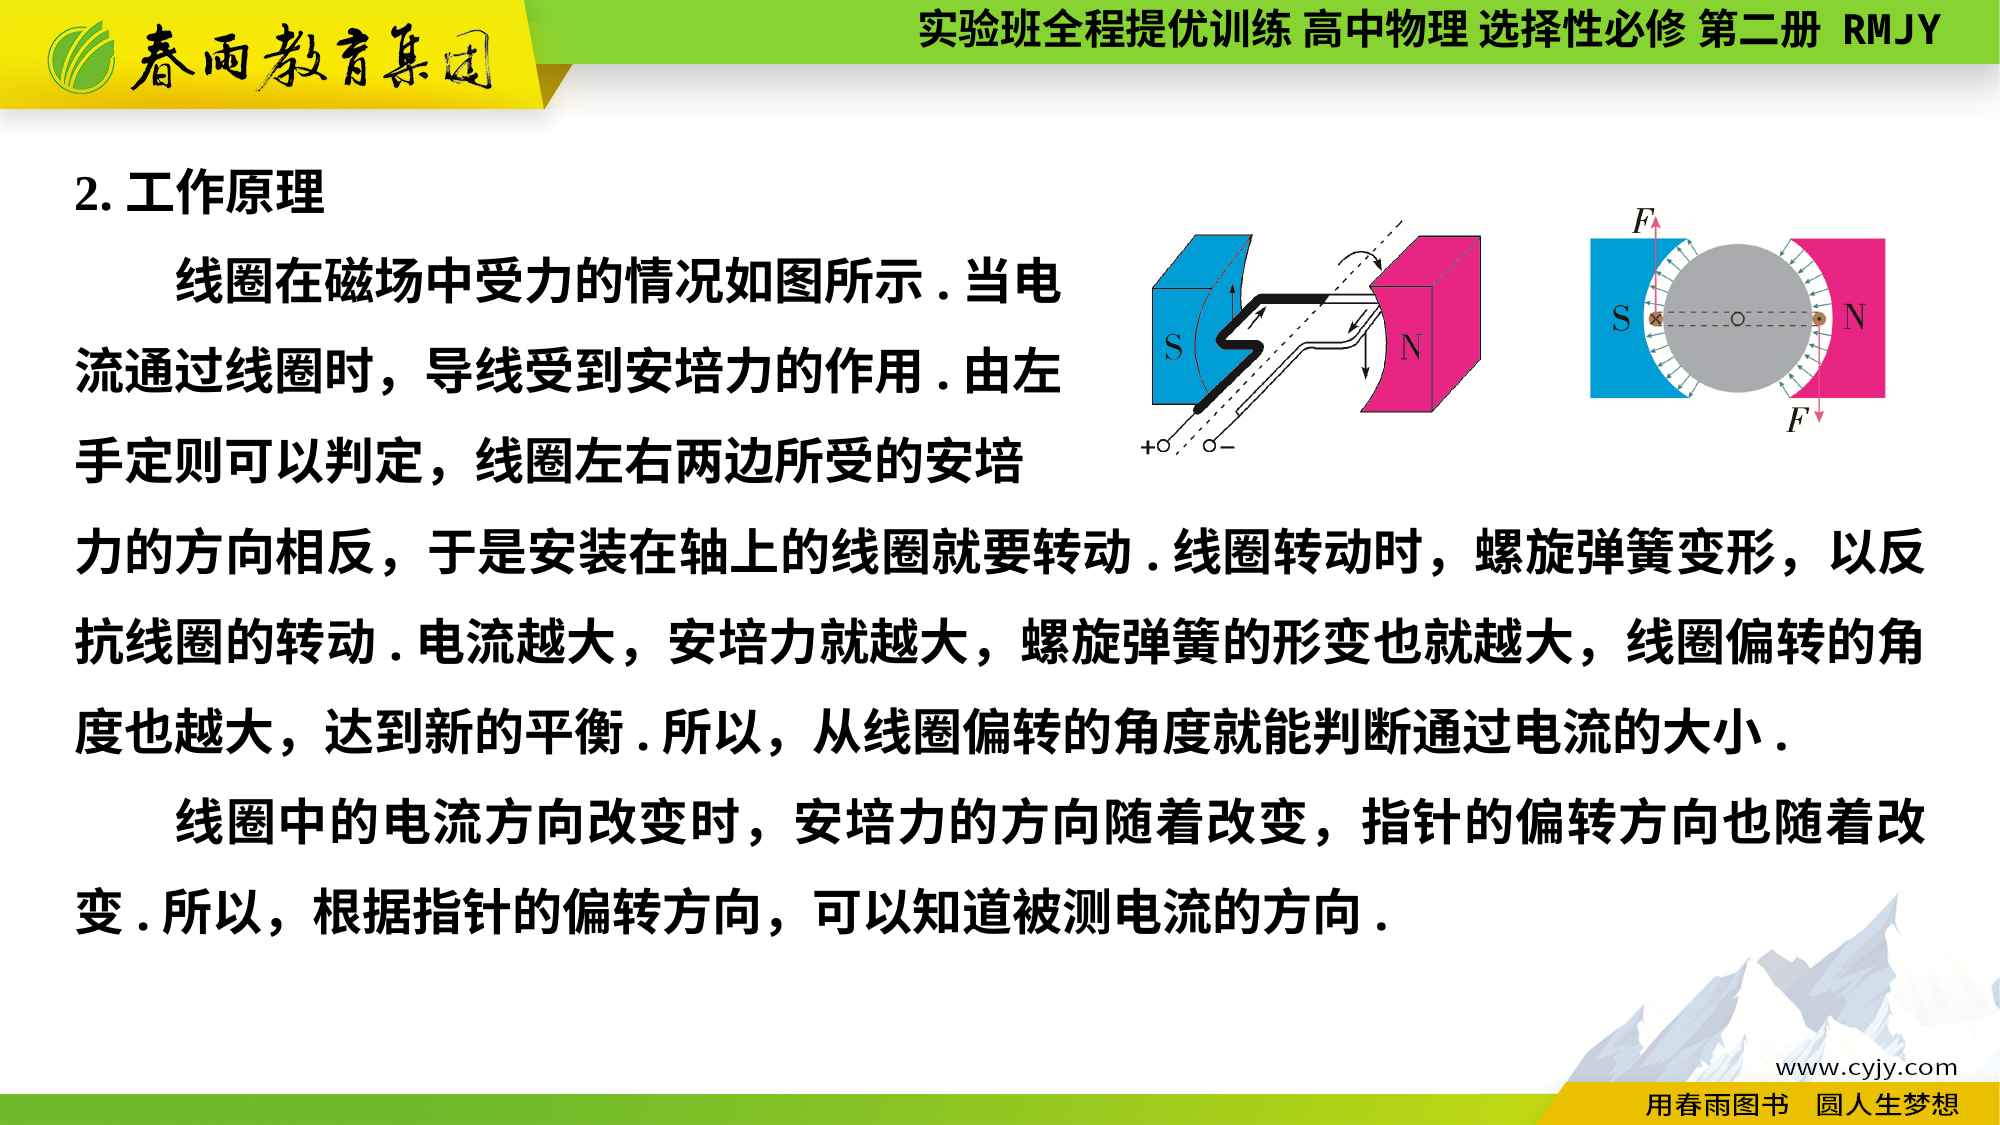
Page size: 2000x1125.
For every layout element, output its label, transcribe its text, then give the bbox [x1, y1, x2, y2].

list 2.工作原理 线圈在磁场中受力的情况如图所示.当电 流通过线圈时，导线受到安培力的作用.由左 手定则可以判定，线圈左右两边所受的安培 力的方向相反，于是安装在轴上的线圈就要转动.线圈转动时，螺旋弹簧变形，以反抗线圈的转动.电流越大，安培力就越大，螺旋弹簧的形变也就越大，线圈偏转的角度也越大，达到新的平衡.所以，从线圈偏转的角度就能判断通过电流的大小. 线圈中的电流方向改变时，安培力的方向随着改变，指针的偏转方向也随着改变.所以，根据指针的偏转方向，可以知道被测电流的方向. [59, 122, 1944, 956]
picture [0, 0, 2000, 1125]
